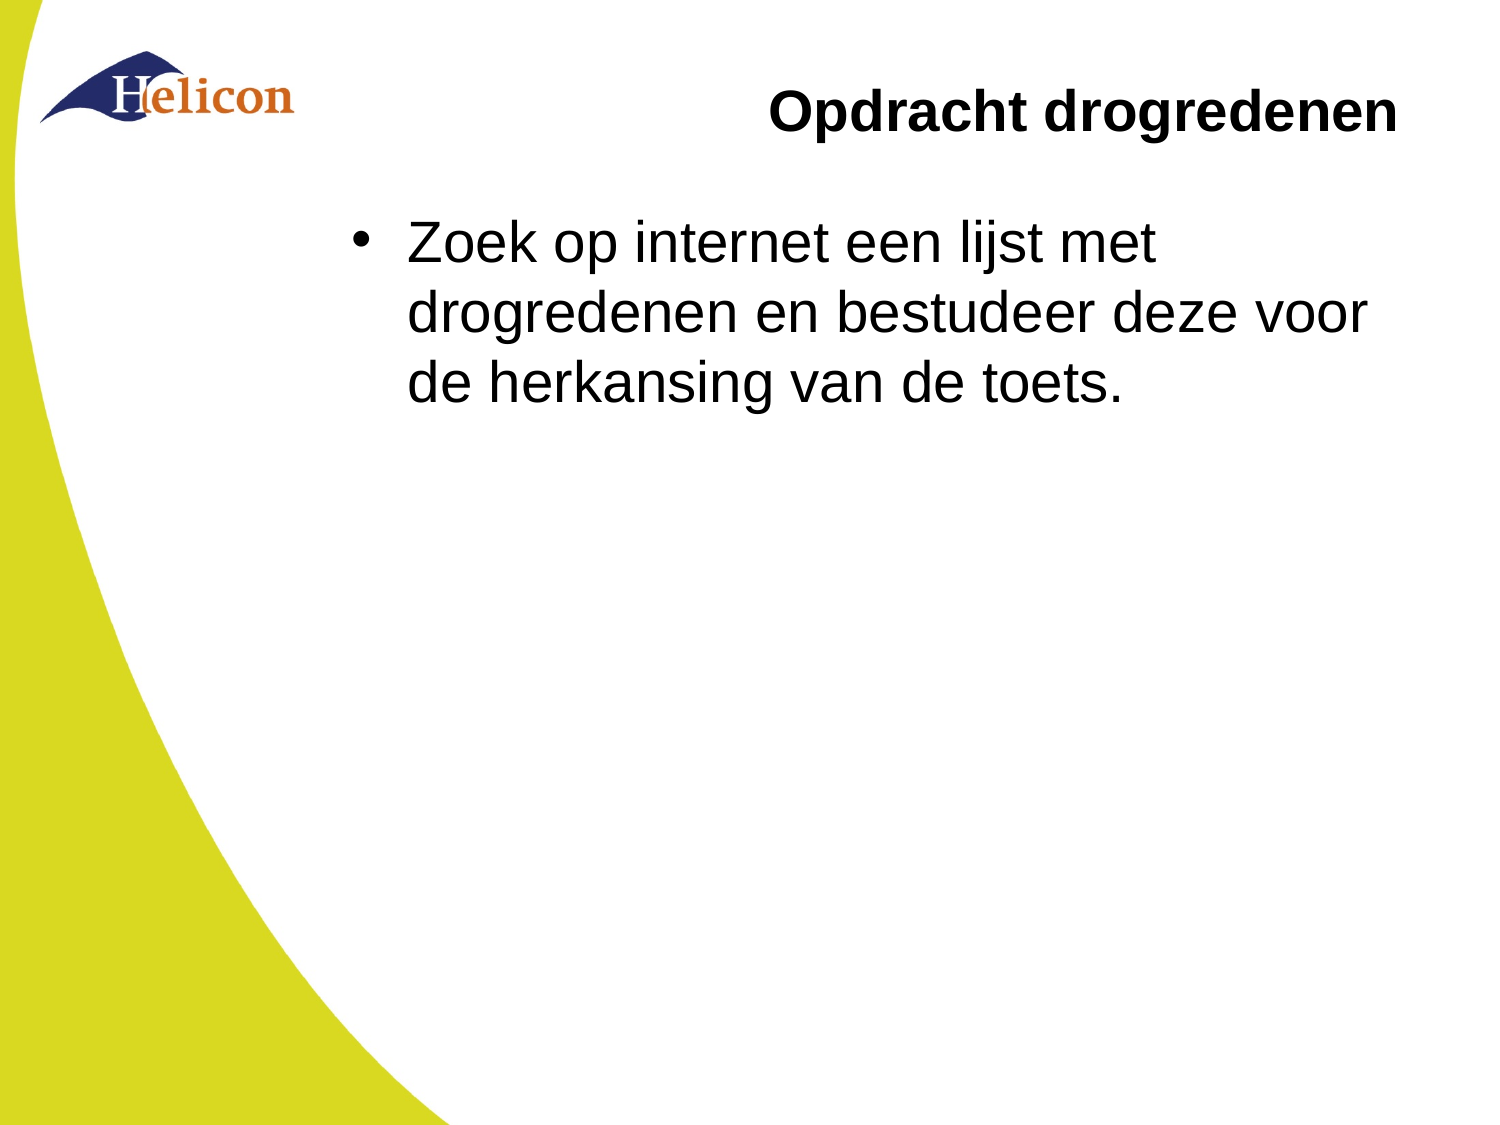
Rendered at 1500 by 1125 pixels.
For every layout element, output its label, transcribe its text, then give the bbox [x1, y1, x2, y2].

list Zoek op internet een lijst met drogredenen en bestudeer deze voor de herkansing van de toets. [336, 196, 1425, 1005]
title Opdracht drogredenen [324, 54, 1415, 161]
picture [0, 0, 1500, 1125]
